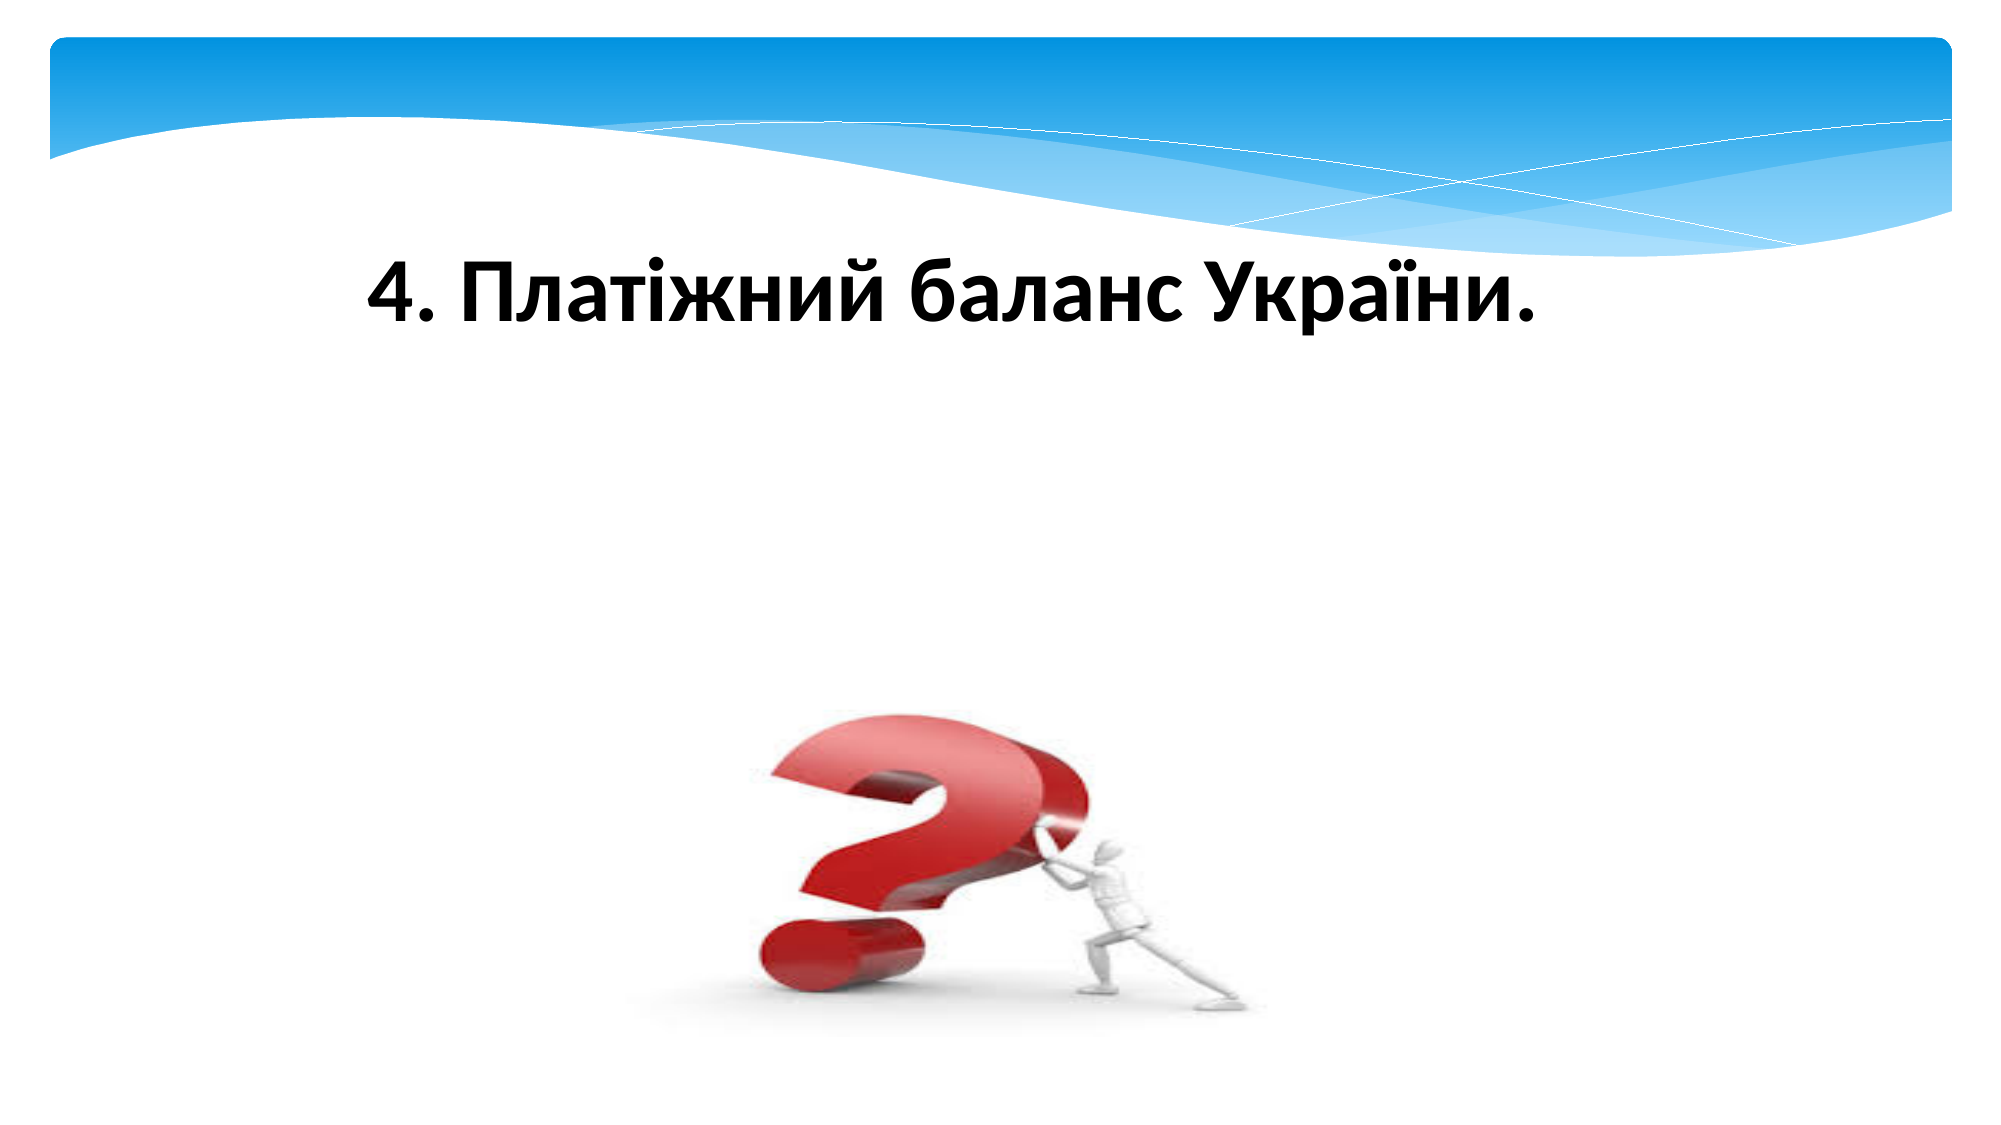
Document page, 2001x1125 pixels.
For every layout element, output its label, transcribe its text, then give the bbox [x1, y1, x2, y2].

picture [603, 681, 1400, 1037]
text_box 4. Платіжний баланс України. [92, 221, 1816, 457]
